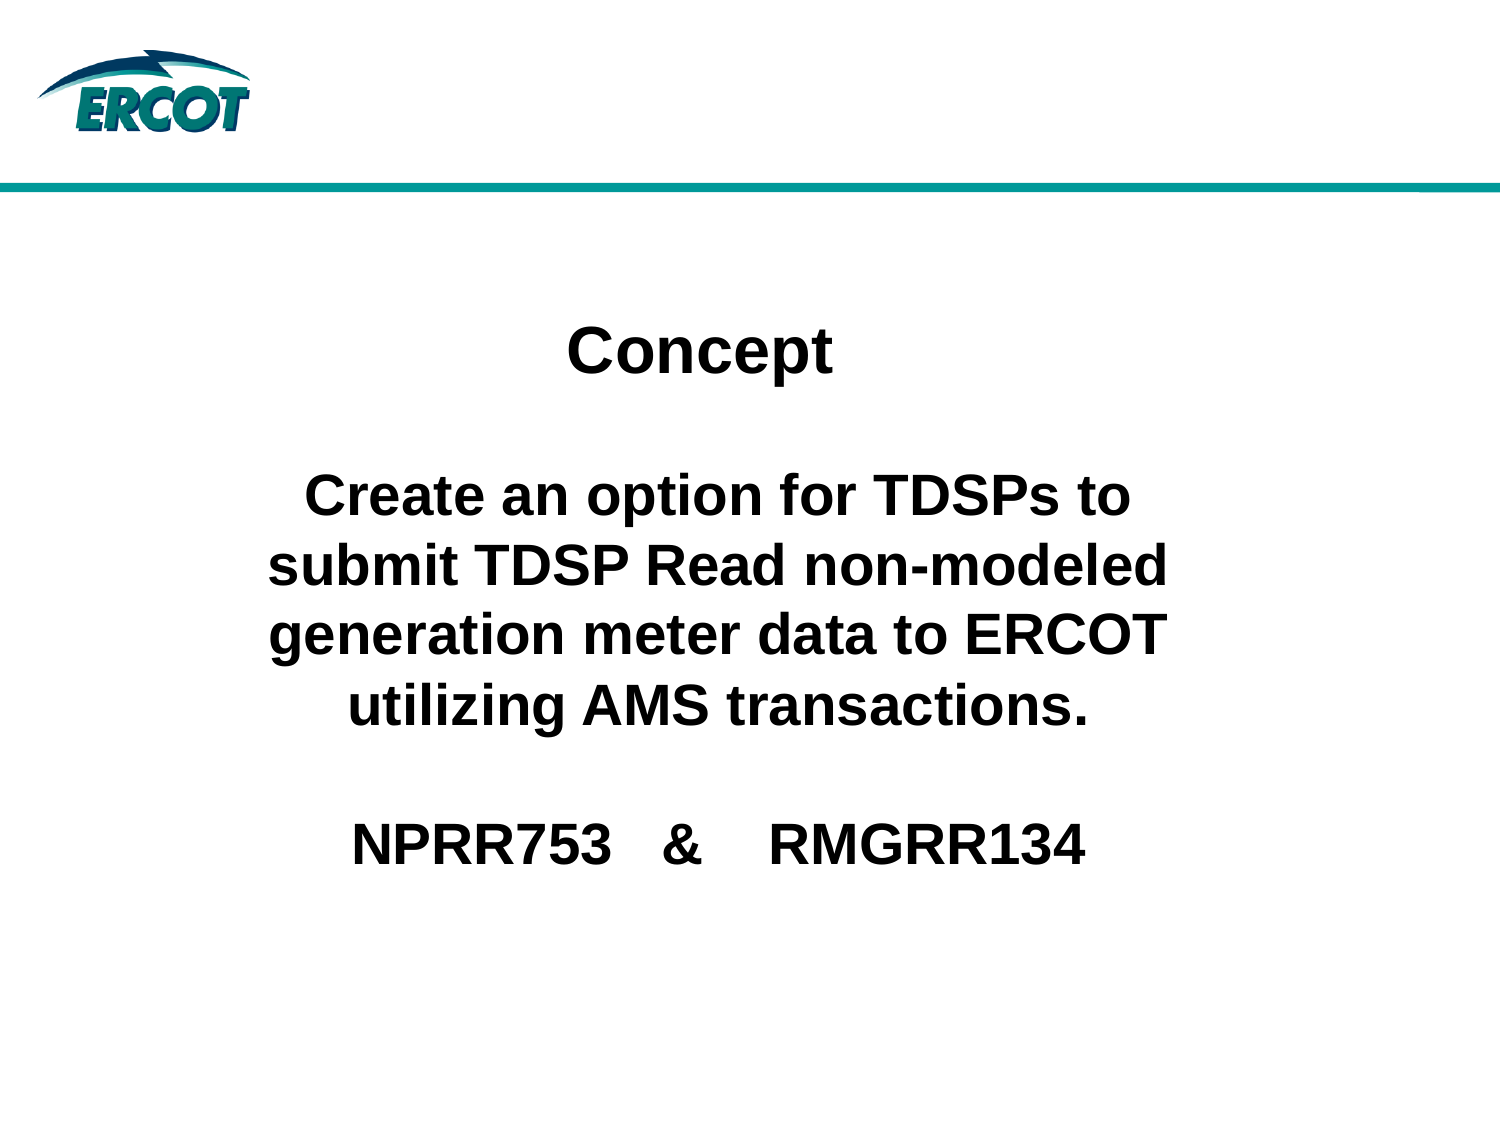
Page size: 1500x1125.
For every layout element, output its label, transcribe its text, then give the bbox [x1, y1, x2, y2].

text_box Concept Create an option for TDSPs to submit TDSP Read non-modeled generation meter data to ERCOT utilizing AMS transactions. NPRR753 & RMGRR134 [187, 299, 1250, 884]
text_box [62, 462, 1463, 1075]
picture [37, 50, 250, 136]
